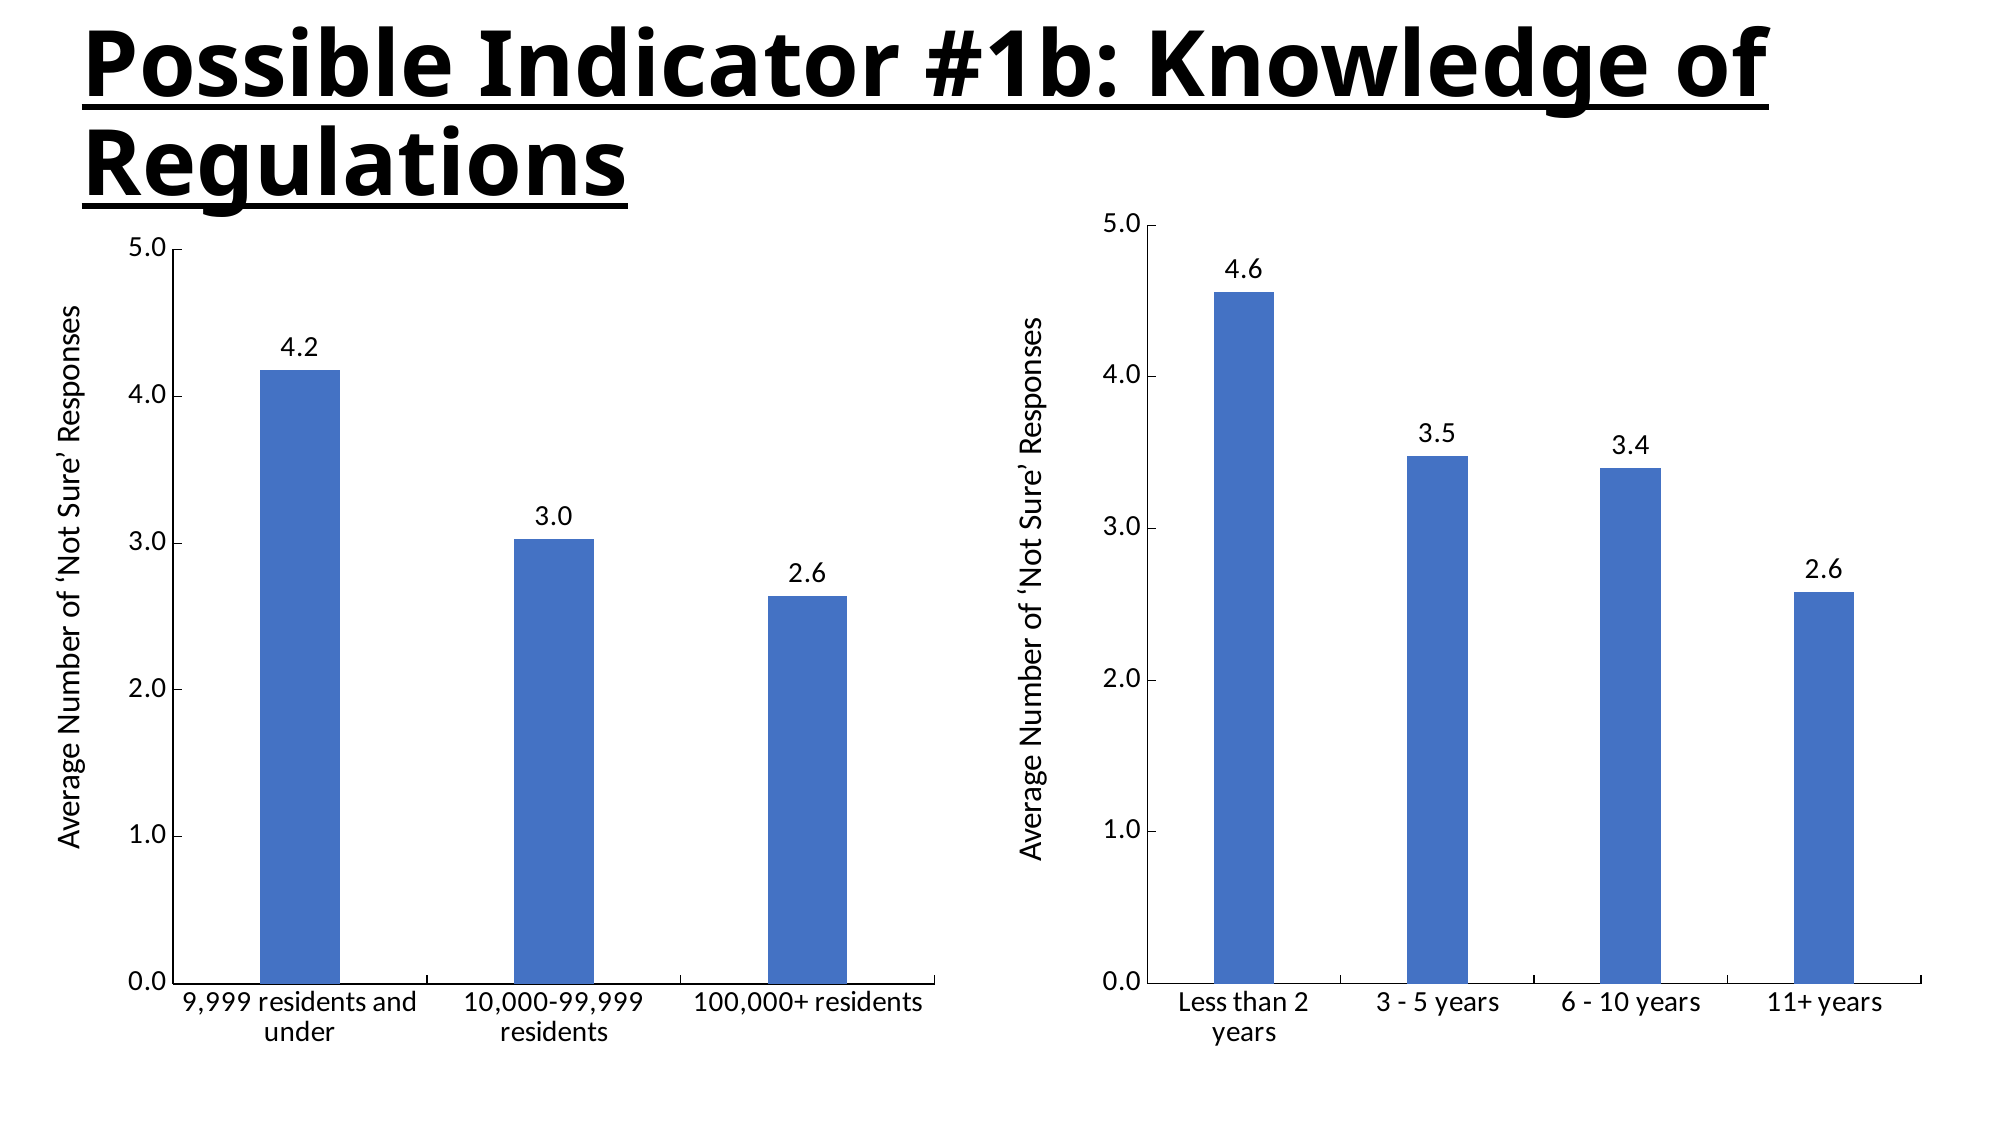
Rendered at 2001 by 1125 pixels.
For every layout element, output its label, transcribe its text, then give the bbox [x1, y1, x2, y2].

chart [999, 196, 1944, 1088]
title Possible Indicator #1b: Knowledge of Regulations [66, 36, 1934, 197]
chart [31, 221, 958, 1088]
